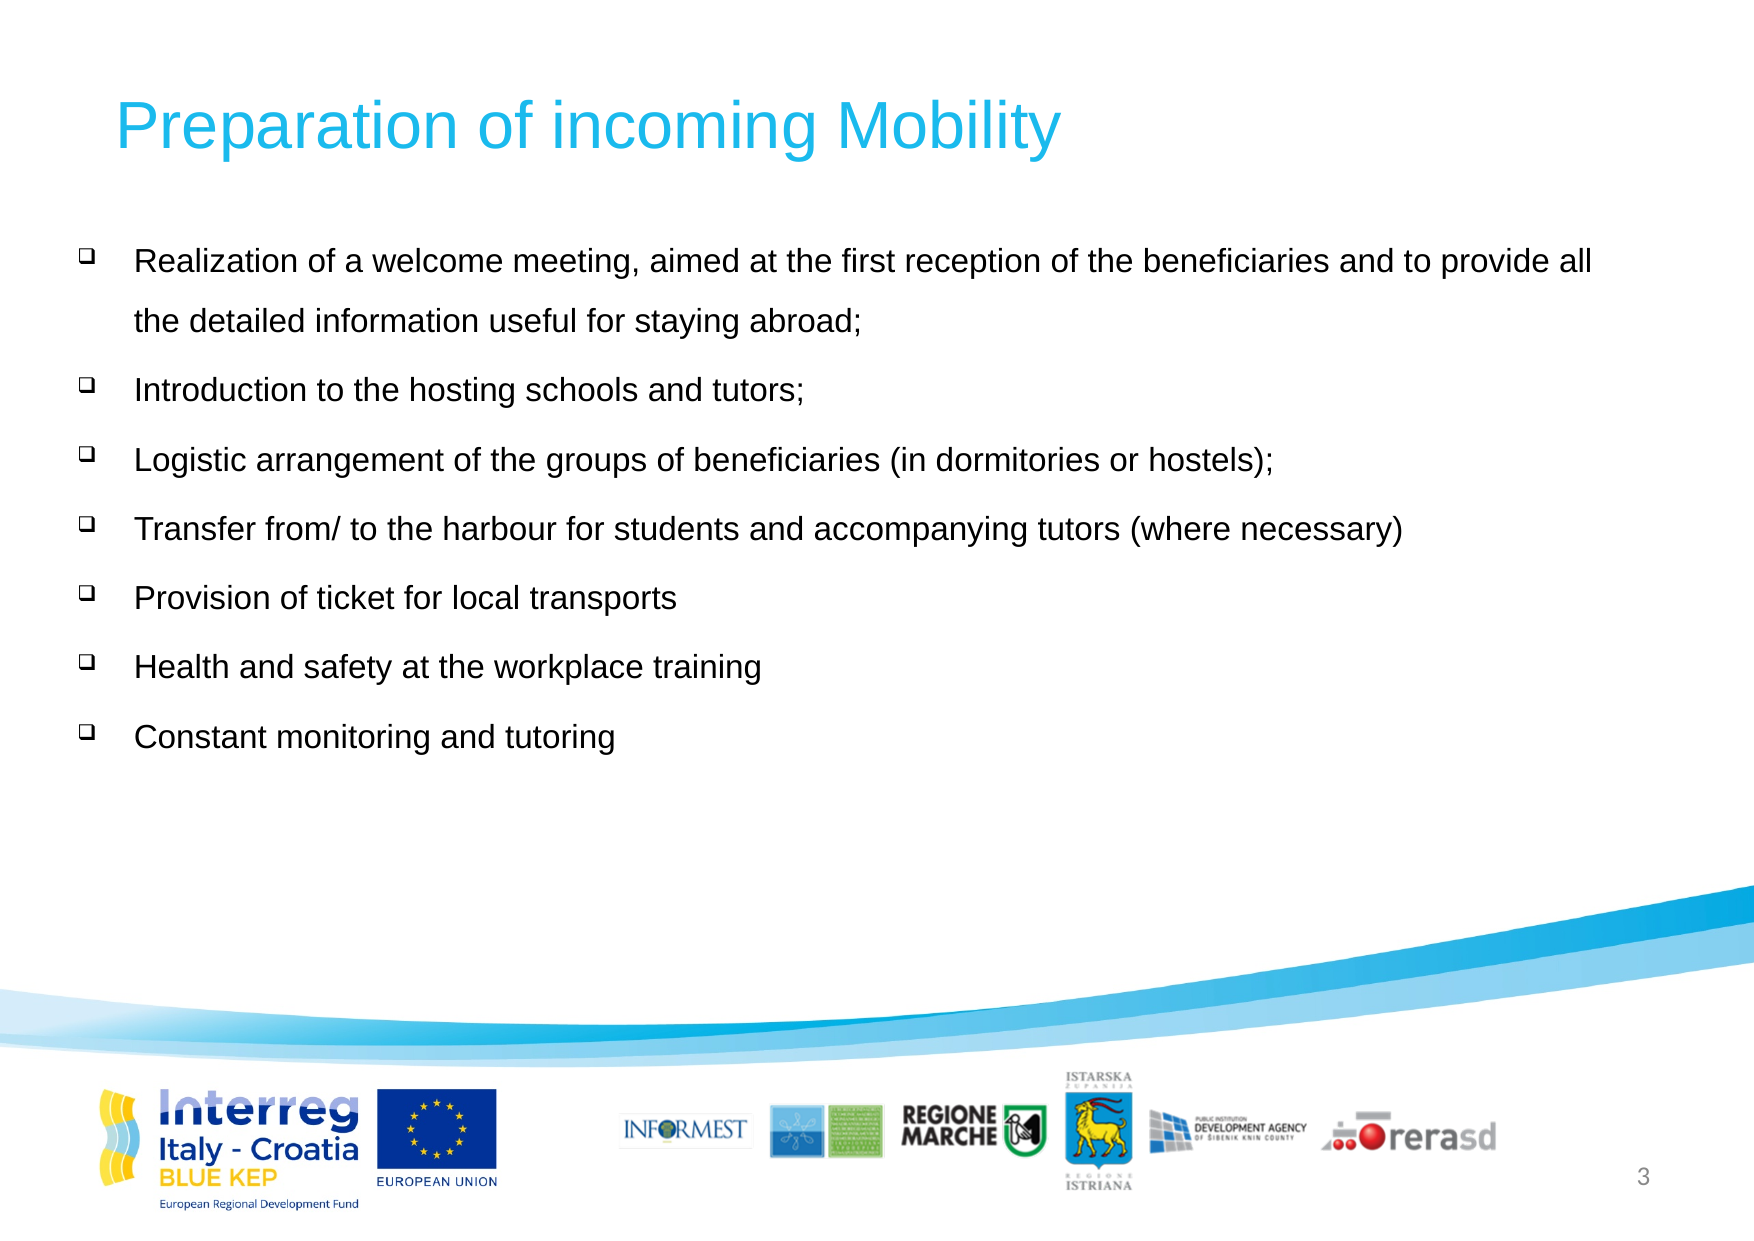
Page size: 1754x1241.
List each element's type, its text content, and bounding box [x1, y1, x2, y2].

text_box Realization of a welcome meeting, aimed at the first reception of the beneficiaries and to provide all the detailed information useful for staying abroad; Introduction to the hosting schools and tutors; Logistic arrangement of the groups of beneficiaries (in dormitories or hostels); Transfer from/ to the harbour for students and accompanying tutors (where necessary) Provision of ticket for local transports Health and safety at the workplace training Constant monitoring and tutoring [62, 211, 1625, 763]
text_box Preparation of incoming Mobility [98, 72, 1650, 170]
picture [0, 0, 1754, 1241]
slide_number 3 [1607, 1141, 1666, 1208]
